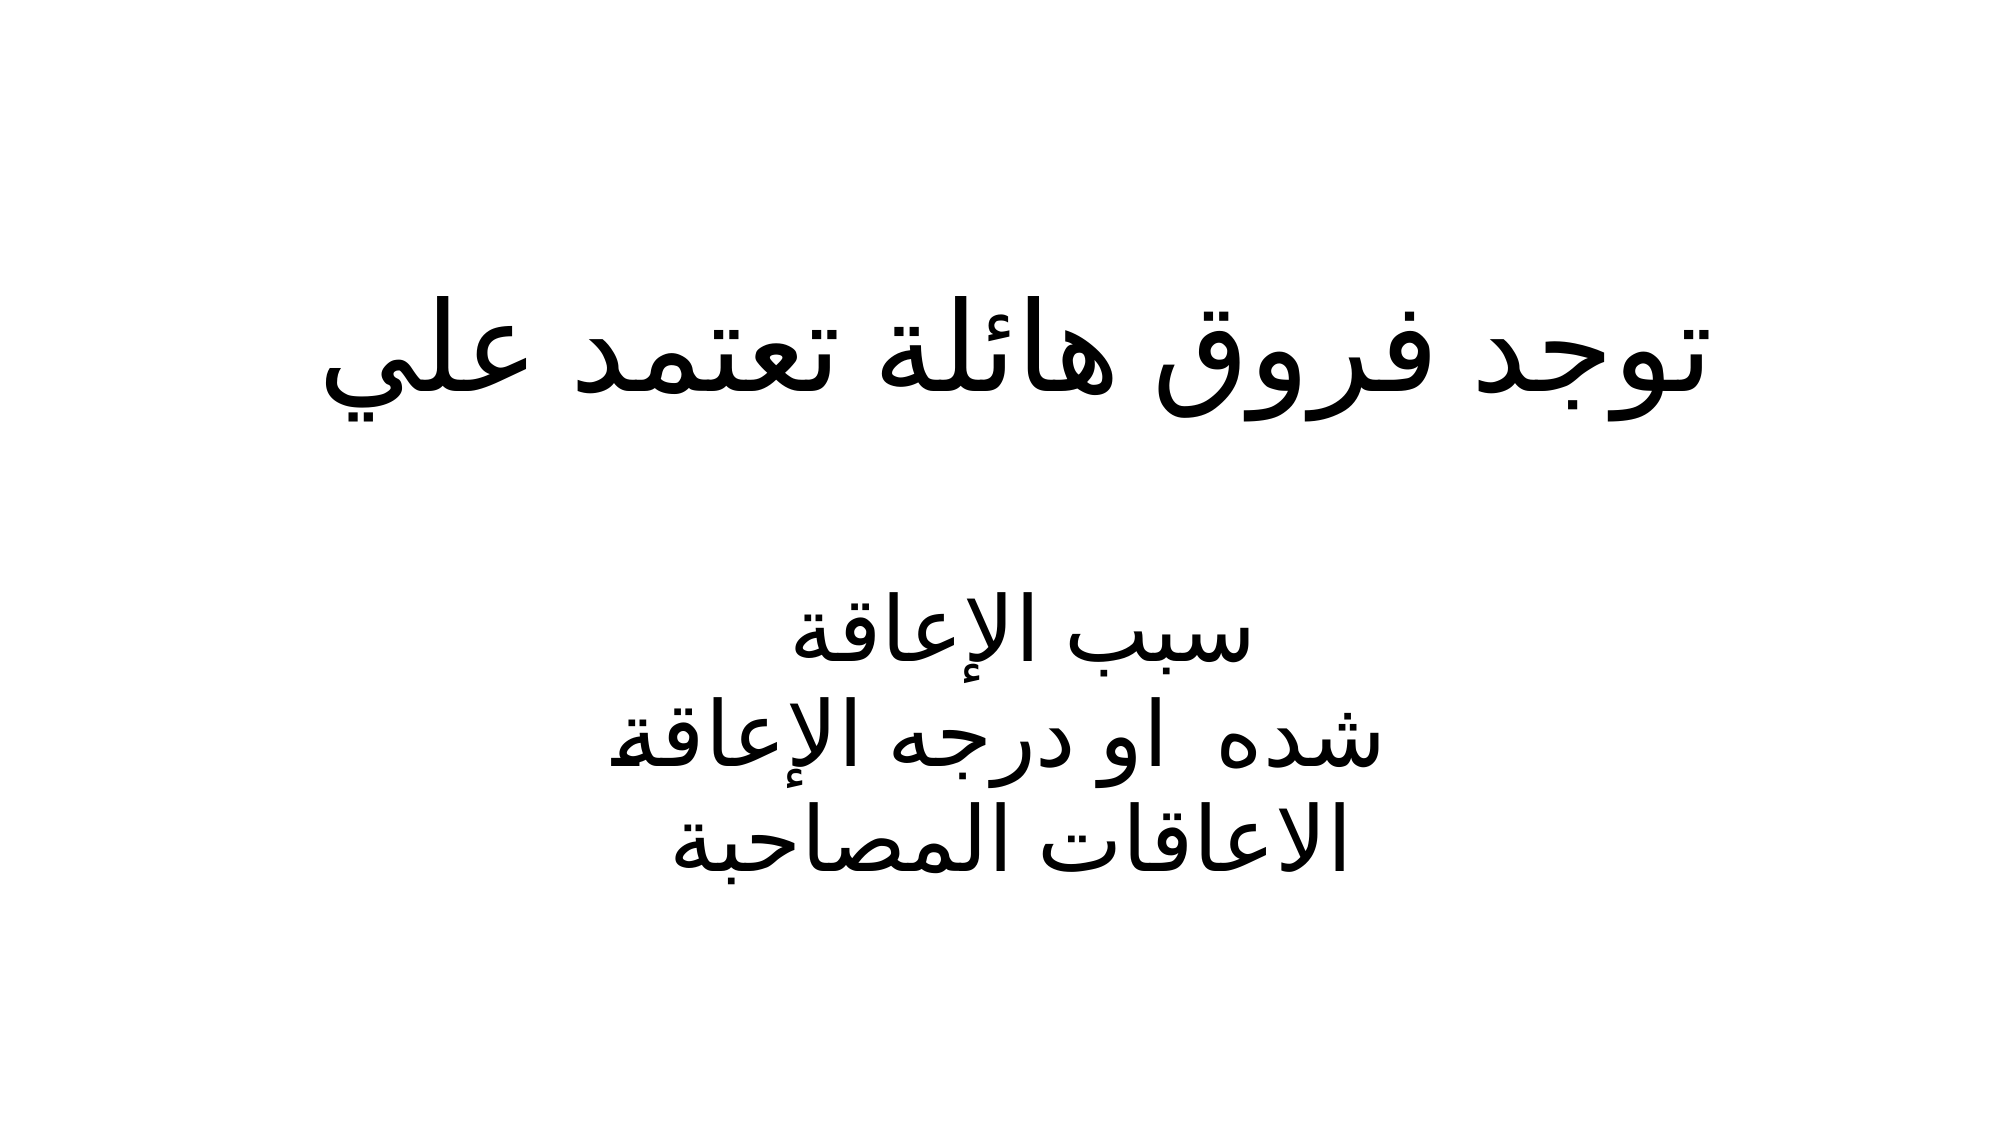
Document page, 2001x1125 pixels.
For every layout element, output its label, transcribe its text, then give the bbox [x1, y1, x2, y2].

subtitle سبب الإعاقة شده او درجه الإعاقة الاعاقات المصاحبة [249, 575, 1750, 930]
title توجد فروق هائلة تعتمد علي [249, 184, 1750, 575]
